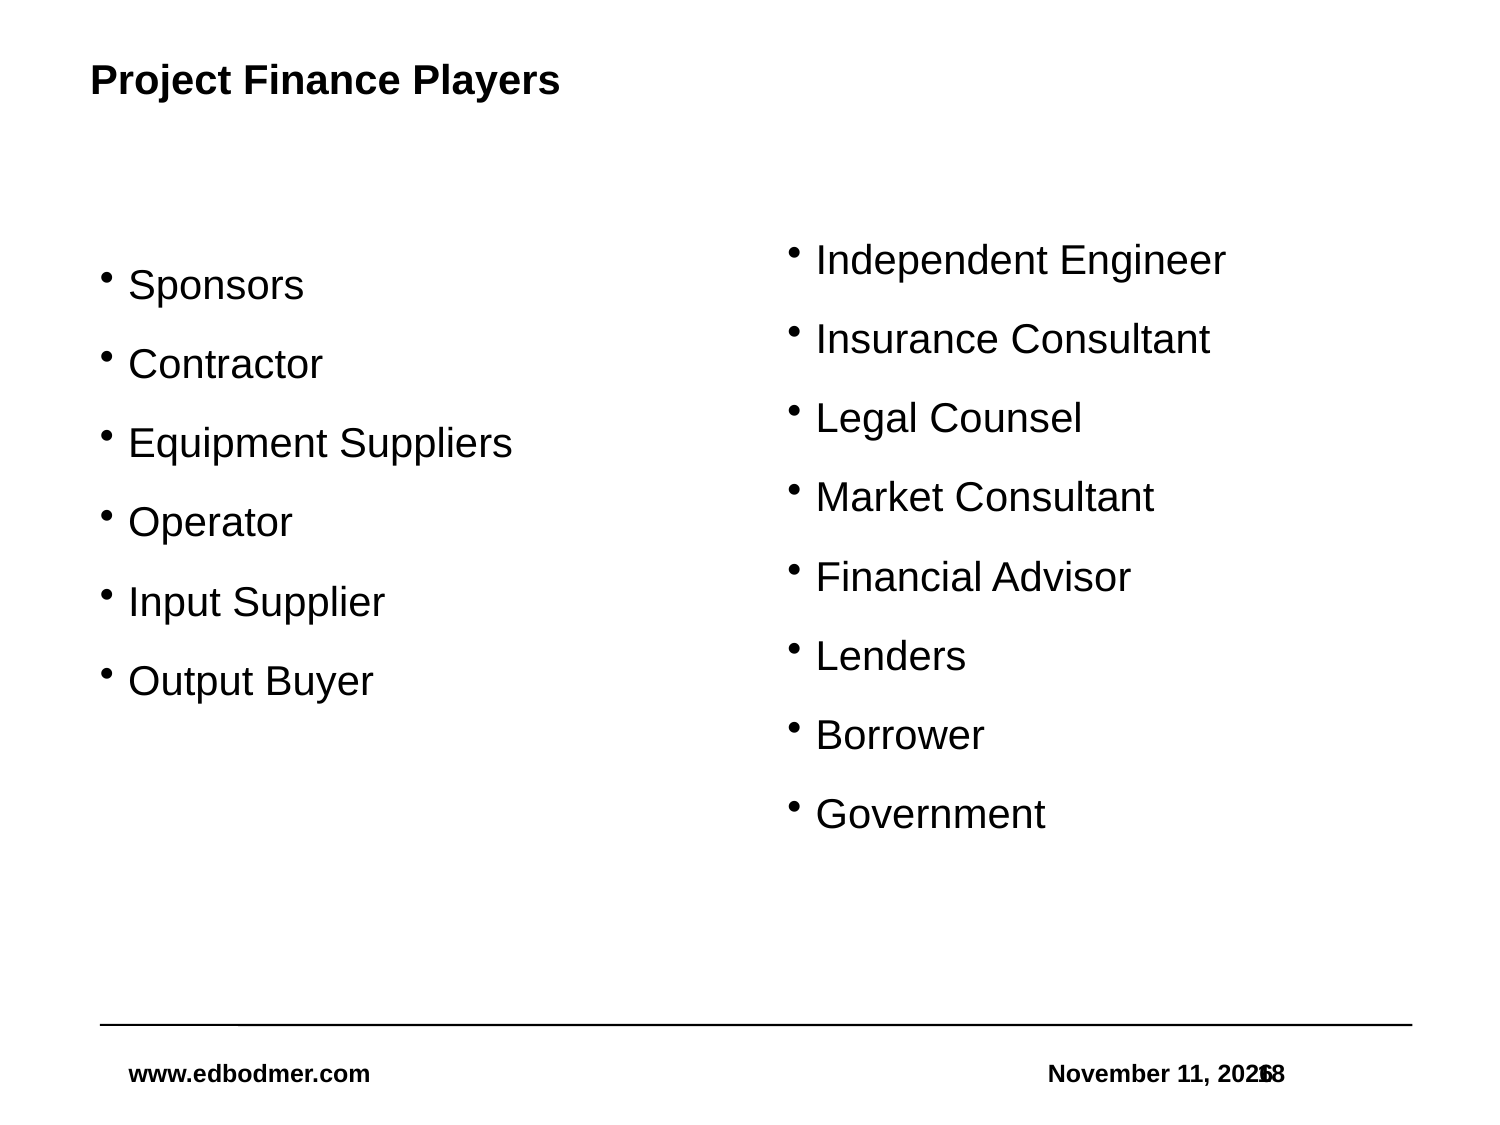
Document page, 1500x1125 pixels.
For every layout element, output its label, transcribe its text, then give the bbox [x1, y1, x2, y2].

title Project Finance Players [74, 44, 1426, 233]
list Independent Engineer Insurance Consultant Legal Counsel Market Consultant Financial Advisor Lenders Borrower Government [762, 224, 1426, 874]
list Sponsors Contractor Equipment Suppliers Operator Input Supplier Output Buyer [74, 249, 738, 899]
